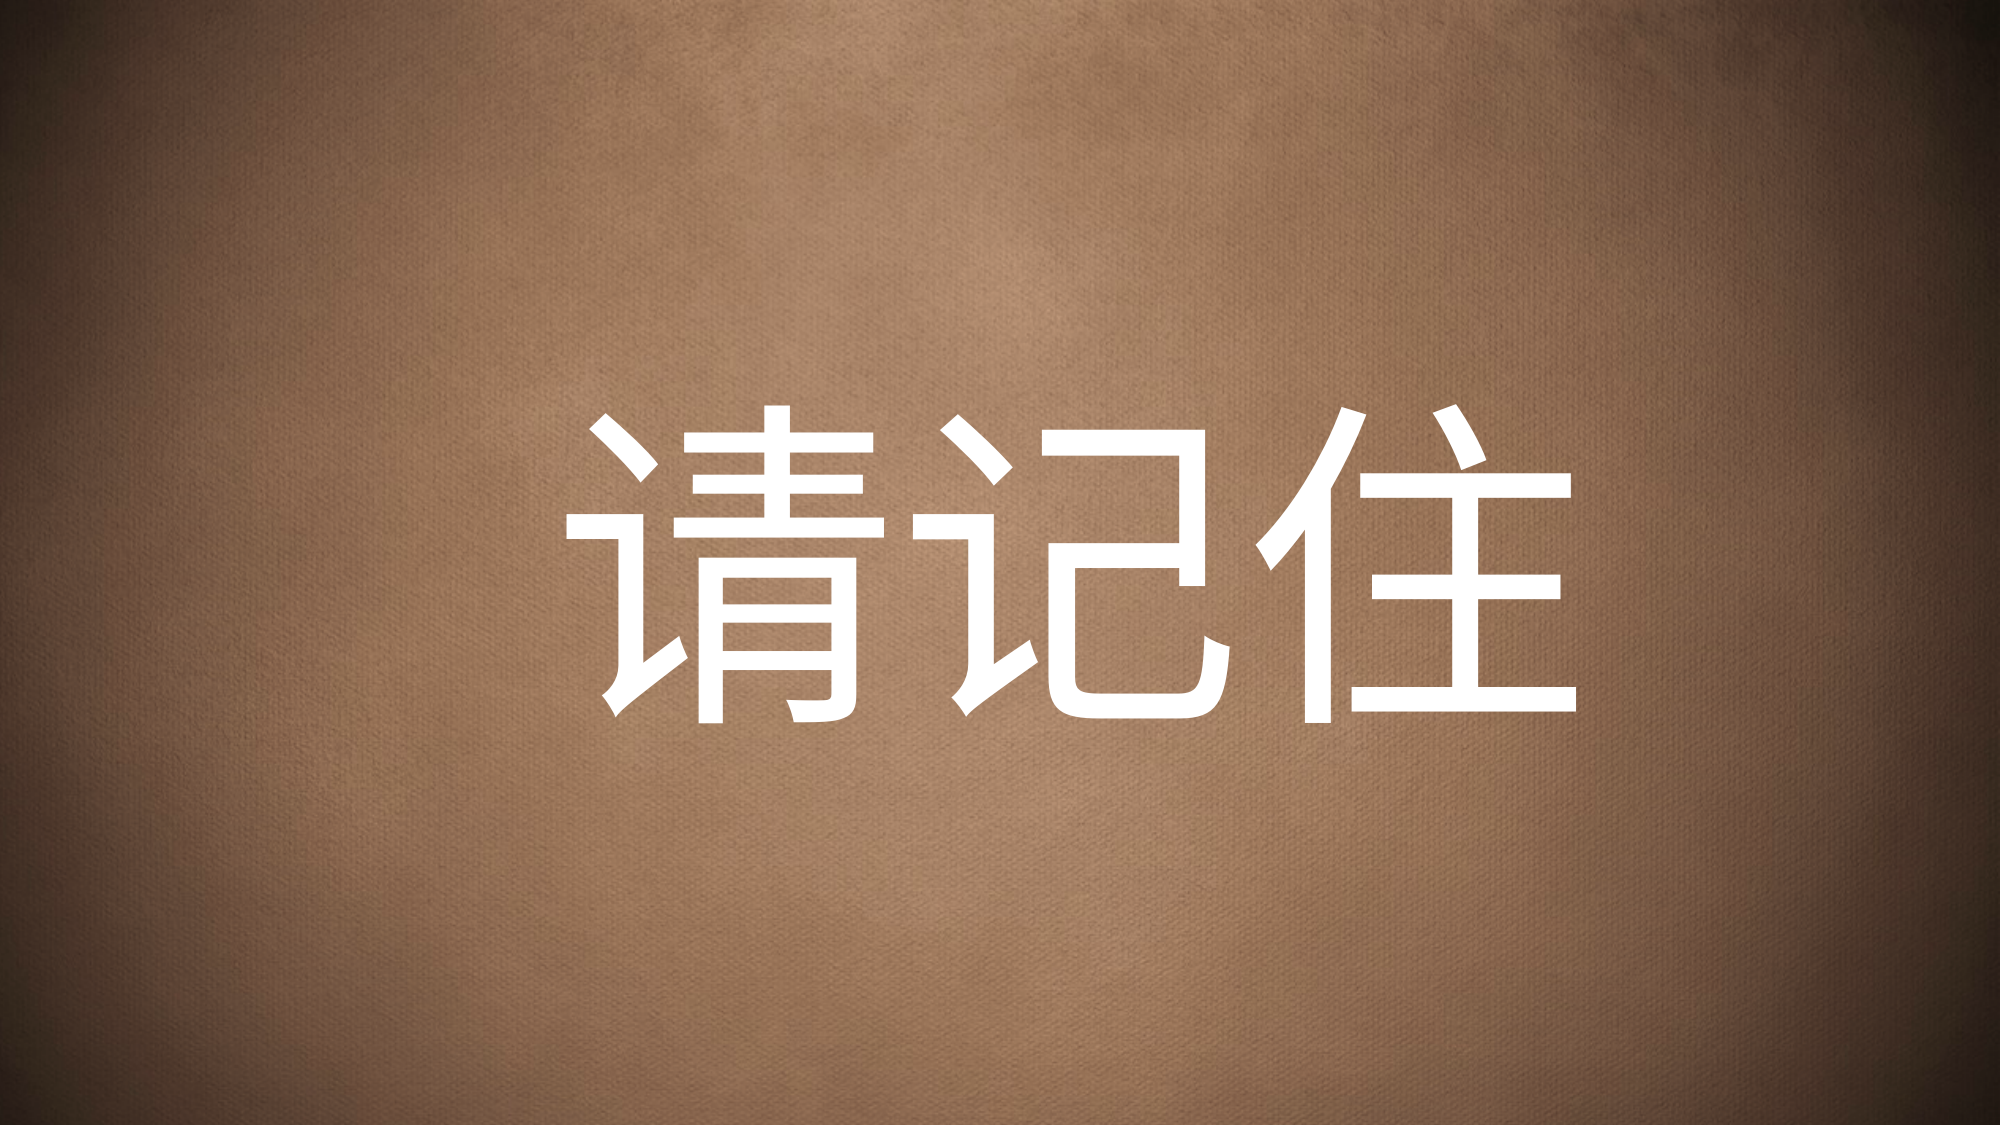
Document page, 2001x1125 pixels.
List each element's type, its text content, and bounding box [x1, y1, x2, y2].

picture [0, 0, 2000, 1125]
text_box 请记住 [537, 343, 1605, 773]
